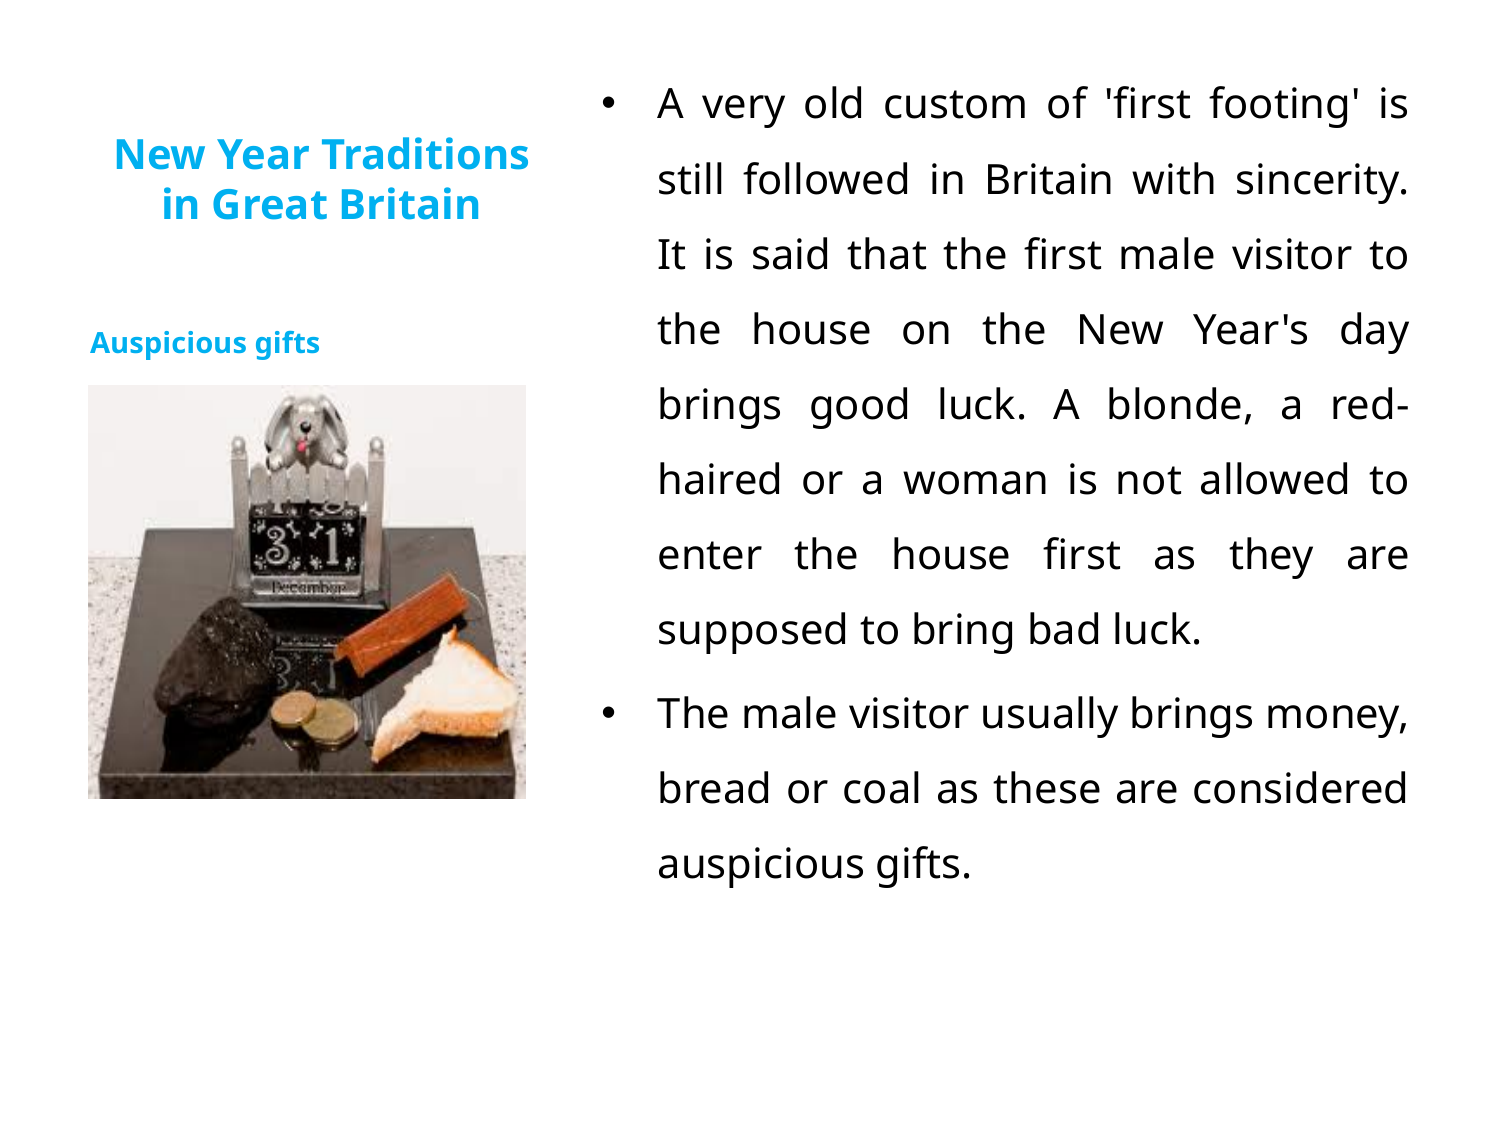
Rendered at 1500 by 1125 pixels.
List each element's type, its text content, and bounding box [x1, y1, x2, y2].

list A very old custom of 'first footing' is still followed in Britain with sincerity. It is said that the first male visitor to the house on the New Year's day brings good luck. A blonde, a red-haired or a woman is not allowed to enter the house first as they are supposed to bring bad luck. The male visitor usually brings money, bread or coal as these are considered auspicious gifts. [586, 44, 1425, 1005]
list Auspicious gifts [75, 235, 569, 1005]
picture [88, 385, 526, 799]
title New Year Traditions in Great Britain [75, 44, 569, 235]
